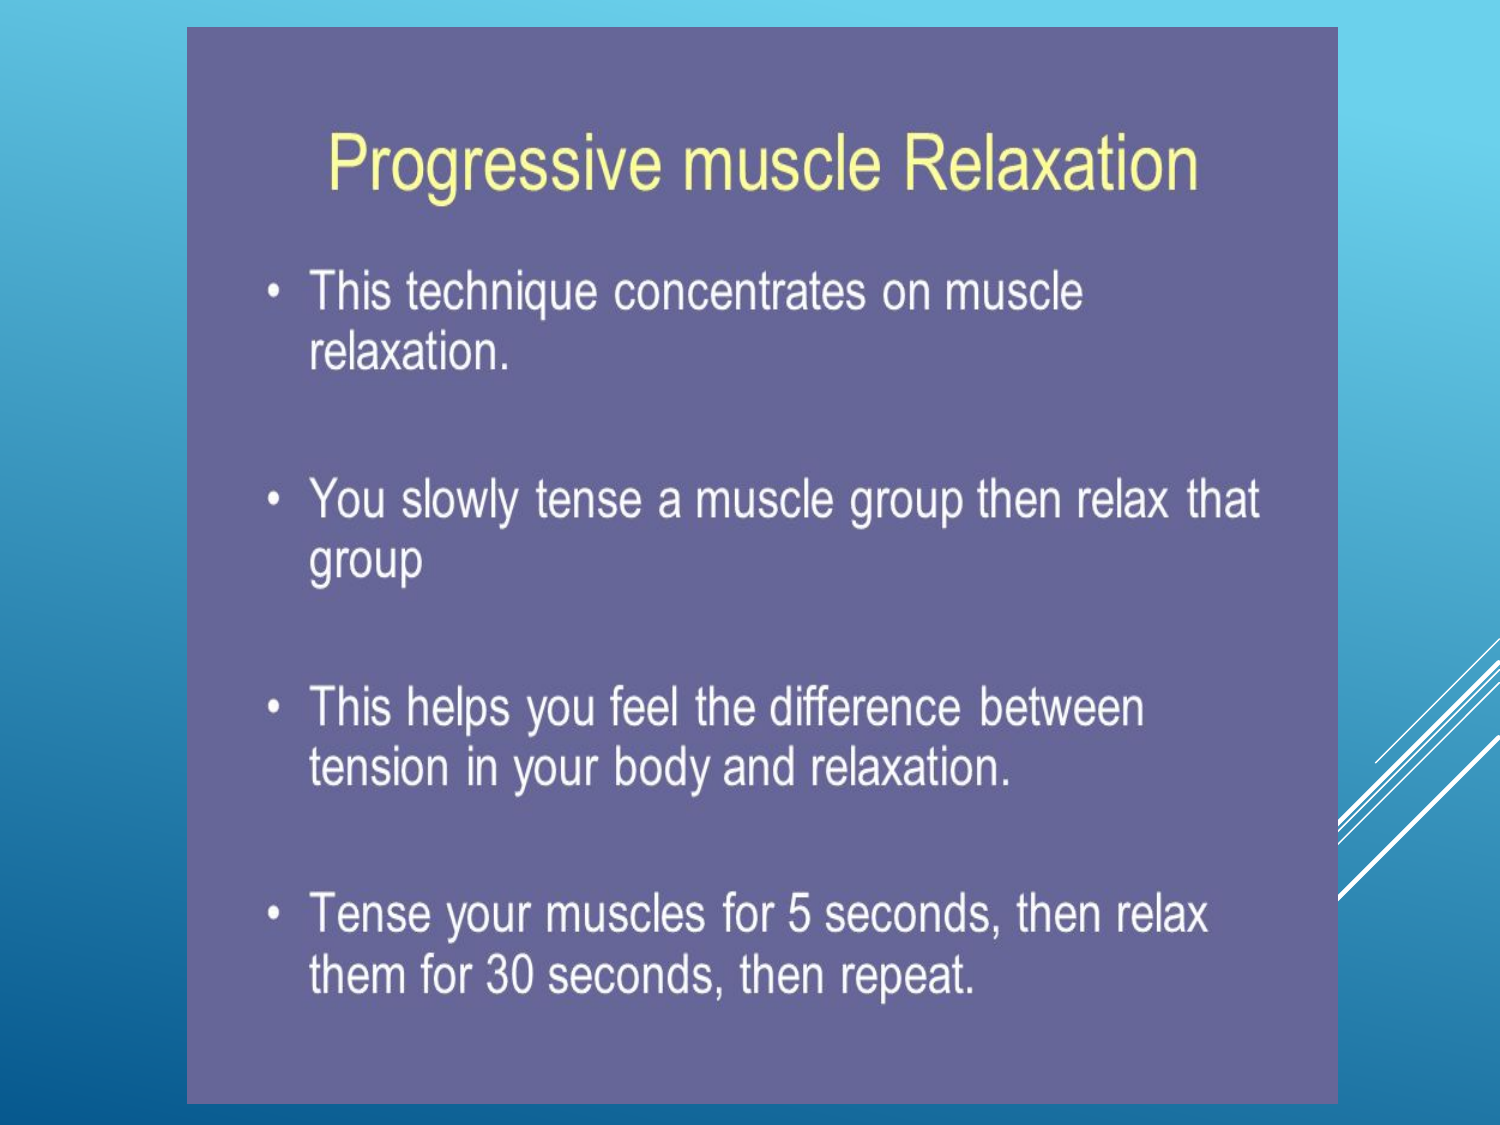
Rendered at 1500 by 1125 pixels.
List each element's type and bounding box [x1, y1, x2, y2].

picture [187, 27, 1338, 1104]
